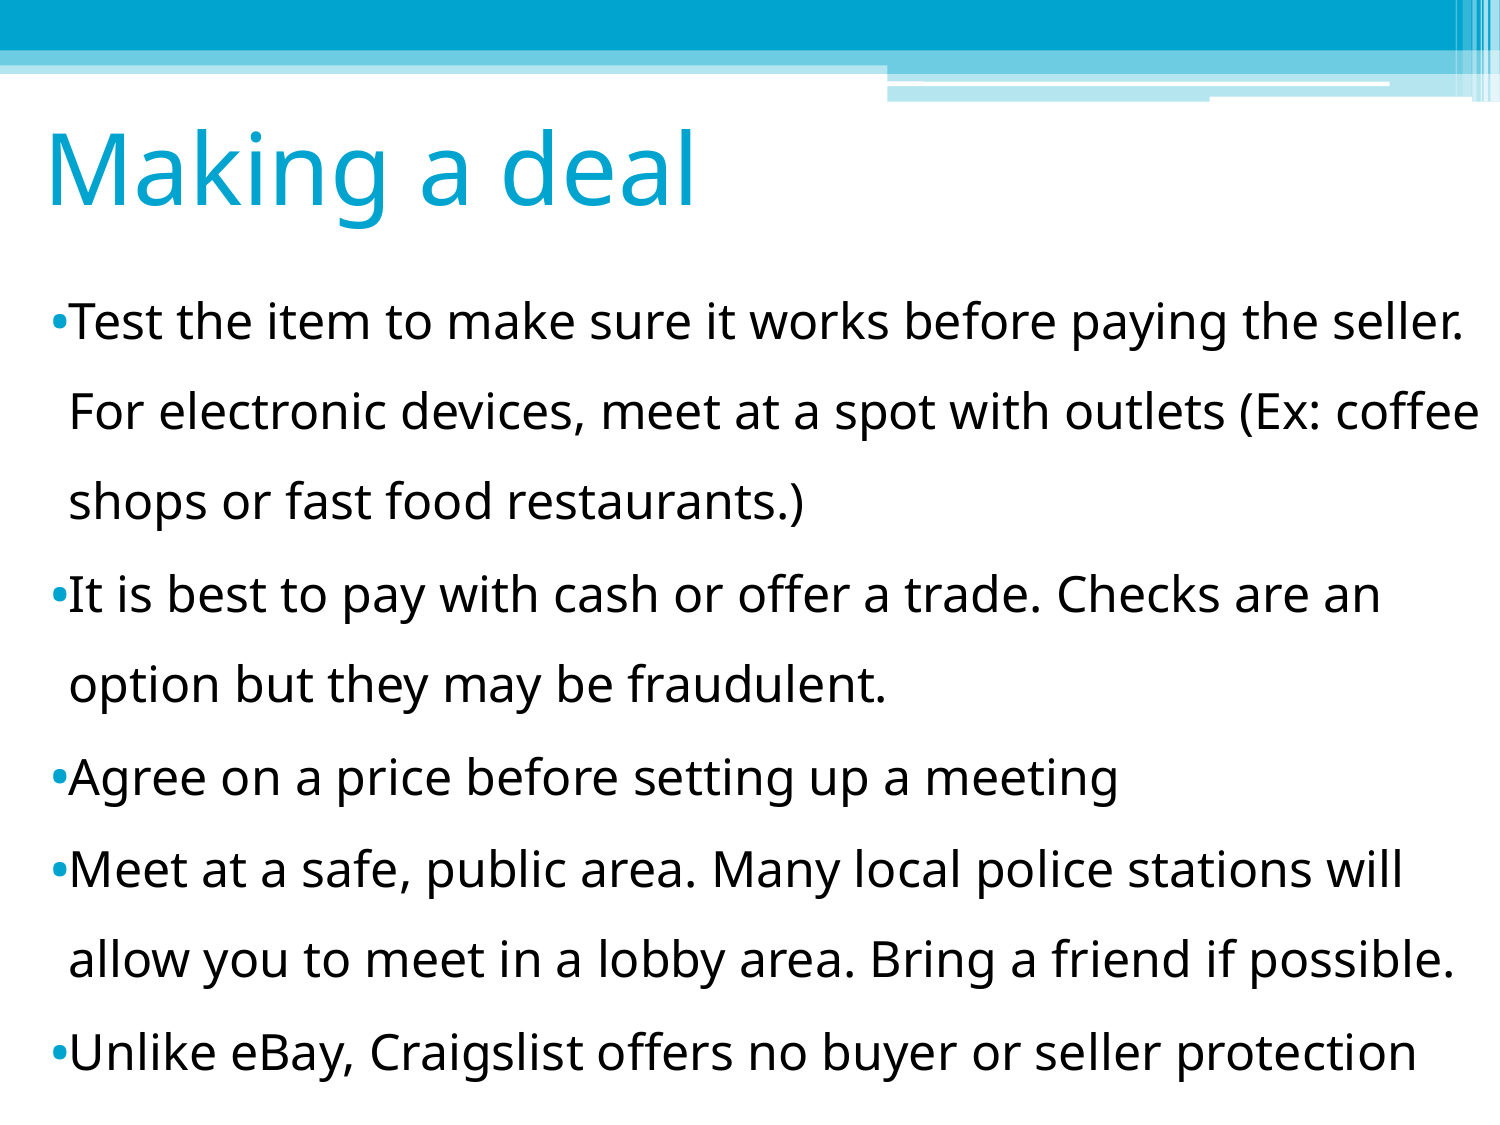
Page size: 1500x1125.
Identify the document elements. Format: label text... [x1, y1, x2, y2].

list Test the item to make sure it works before paying the seller. For electronic devices, meet at a spot with outlets (Ex: coffee shops or fast food restaurants.) It is best to pay with cash or offer a trade. Checks are an option but they may be fraudulent. Agree on a price before setting up a meeting Meet at a safe, public area. Many local police stations will allow you to meet in a lobby area. Bring a friend if possible. Unlike eBay, Craigslist offers no buyer or seller protection [28, 252, 1500, 1125]
title Making a deal [28, 77, 1379, 253]
